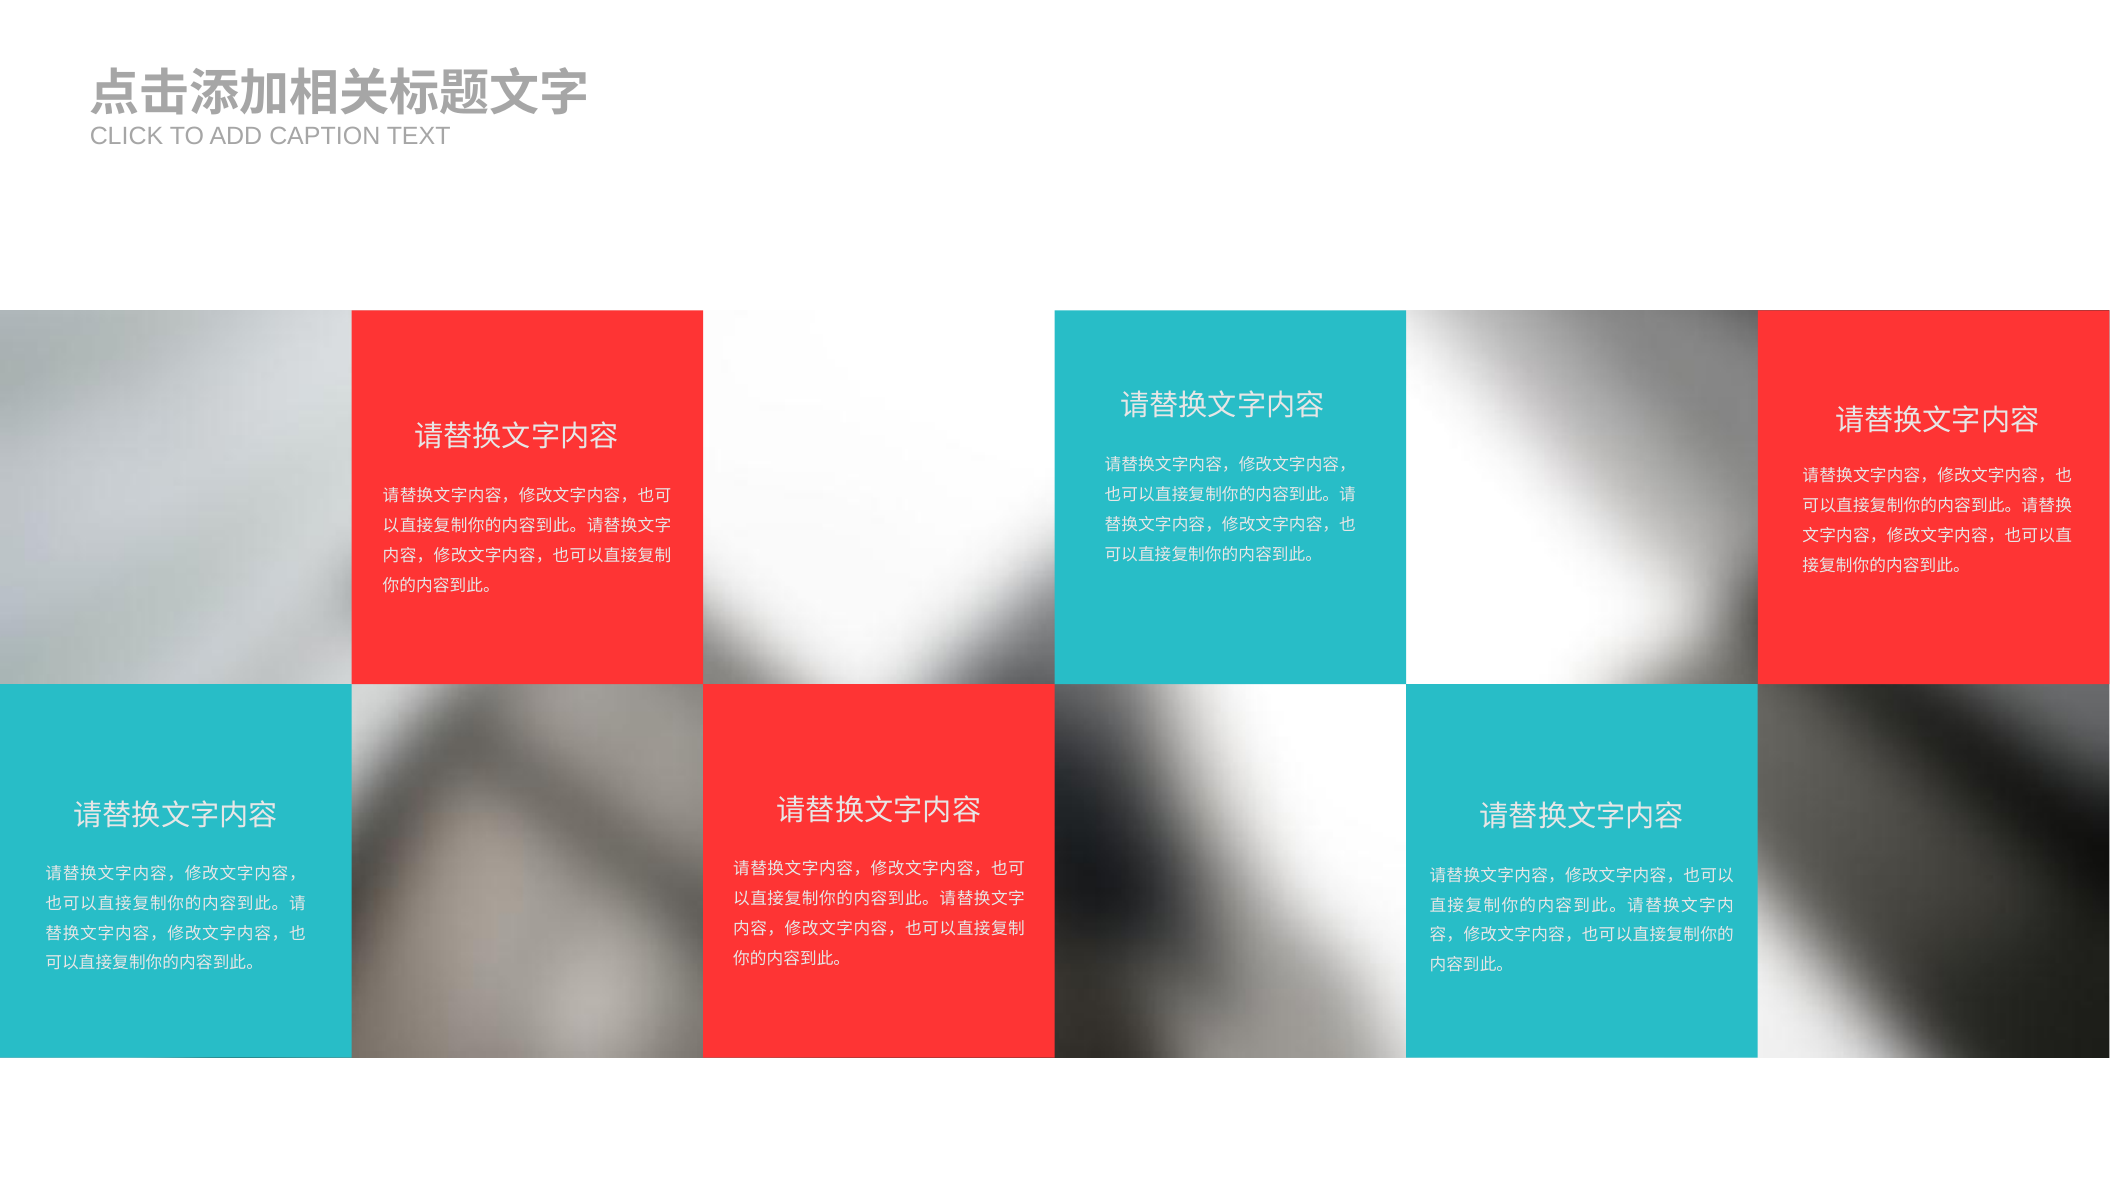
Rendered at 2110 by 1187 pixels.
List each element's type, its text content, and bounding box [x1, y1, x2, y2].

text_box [1406, 684, 1758, 1058]
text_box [351, 310, 704, 685]
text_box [1757, 310, 2110, 685]
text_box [0, 684, 352, 1058]
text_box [1054, 310, 1407, 685]
text_box [0, 309, 2110, 684]
text_box [0, 685, 2110, 1059]
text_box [703, 684, 1055, 1058]
text_box 点击添加相关标题文字 [89, 60, 618, 121]
text_box CLICK TO ADD CAPTION TEXT [89, 119, 524, 150]
